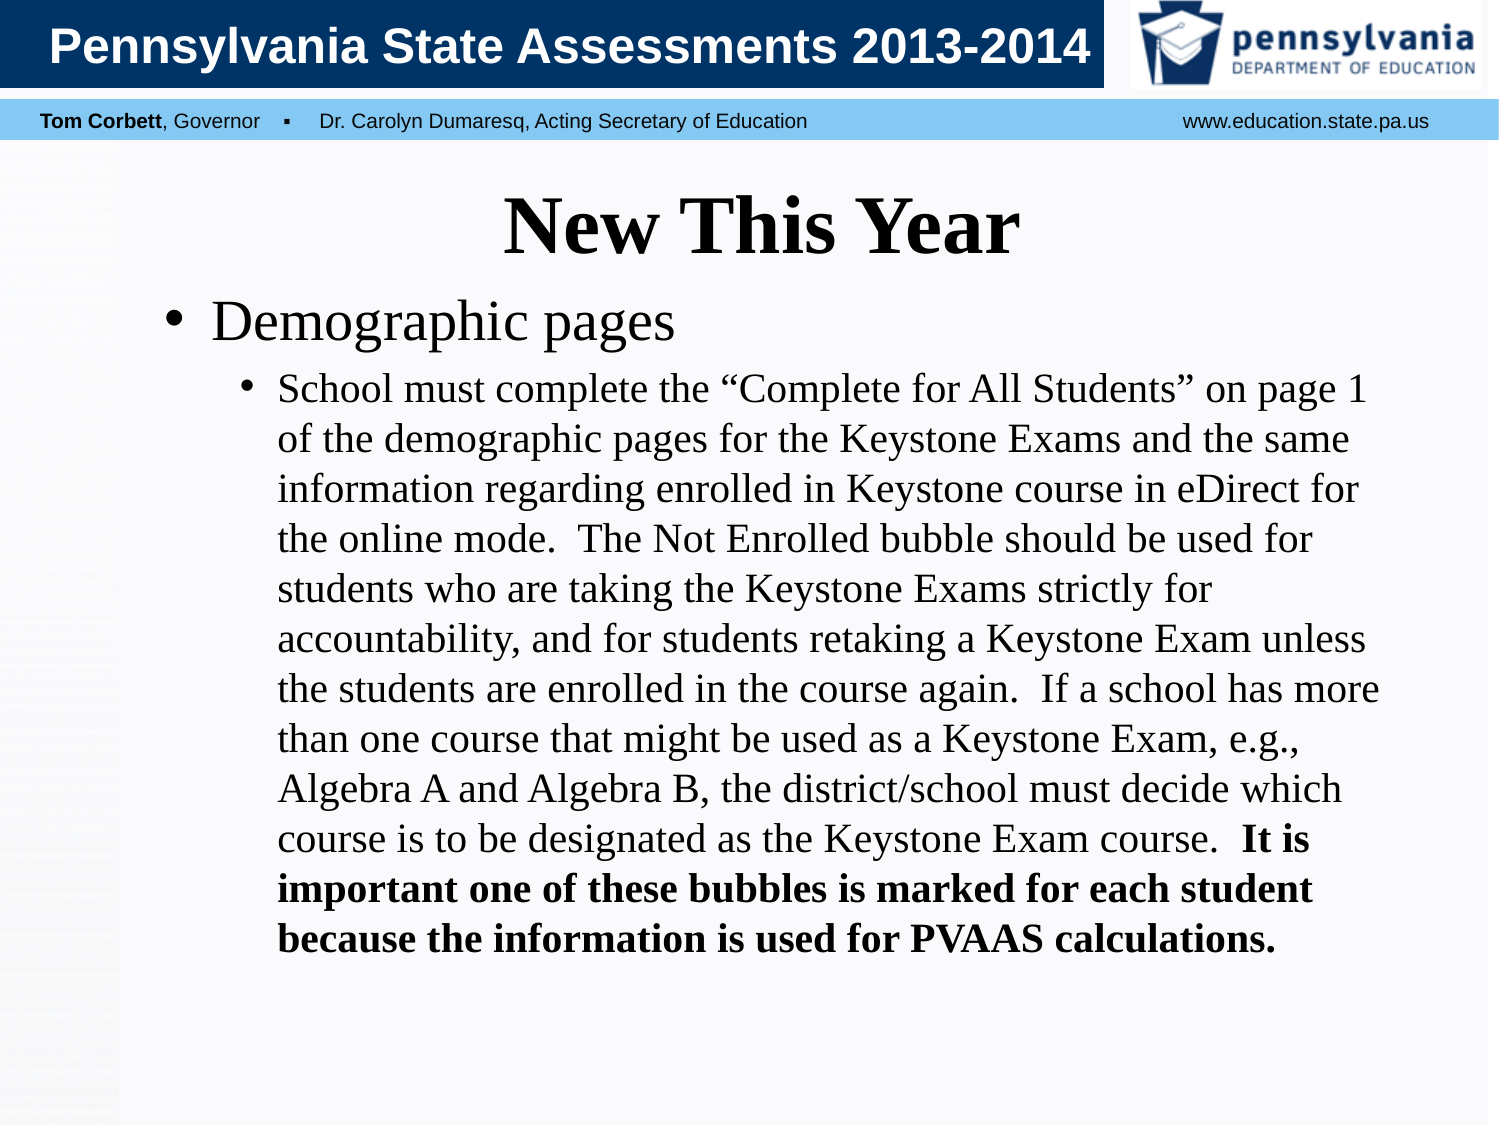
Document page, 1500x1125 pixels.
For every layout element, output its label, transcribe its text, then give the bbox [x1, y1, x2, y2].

title New This Year [124, 162, 1401, 275]
picture [0, 140, 1488, 1125]
picture [0, 0, 1488, 99]
list Demographic pages School must complete the “Complete for All Students” on page 1 of the demographic pages for the Keystone Exams and the same information regarding enrolled in Keystone course in eDirect for the online mode. The Not Enrolled bubble should be used for students who are taking the Keystone Exams strictly for accountability, and for students retaking a Keystone Exam unless the students are enrolled in the course again. If a school has more than one course that might be used as a Keystone Exam, e.g., Algebra A and Algebra B, the district/school must decide which course is to be designated as the Keystone Exam course. It is important one of these bubbles is marked for each student because the information is used for PVAAS calculations. [75, 275, 1425, 1125]
